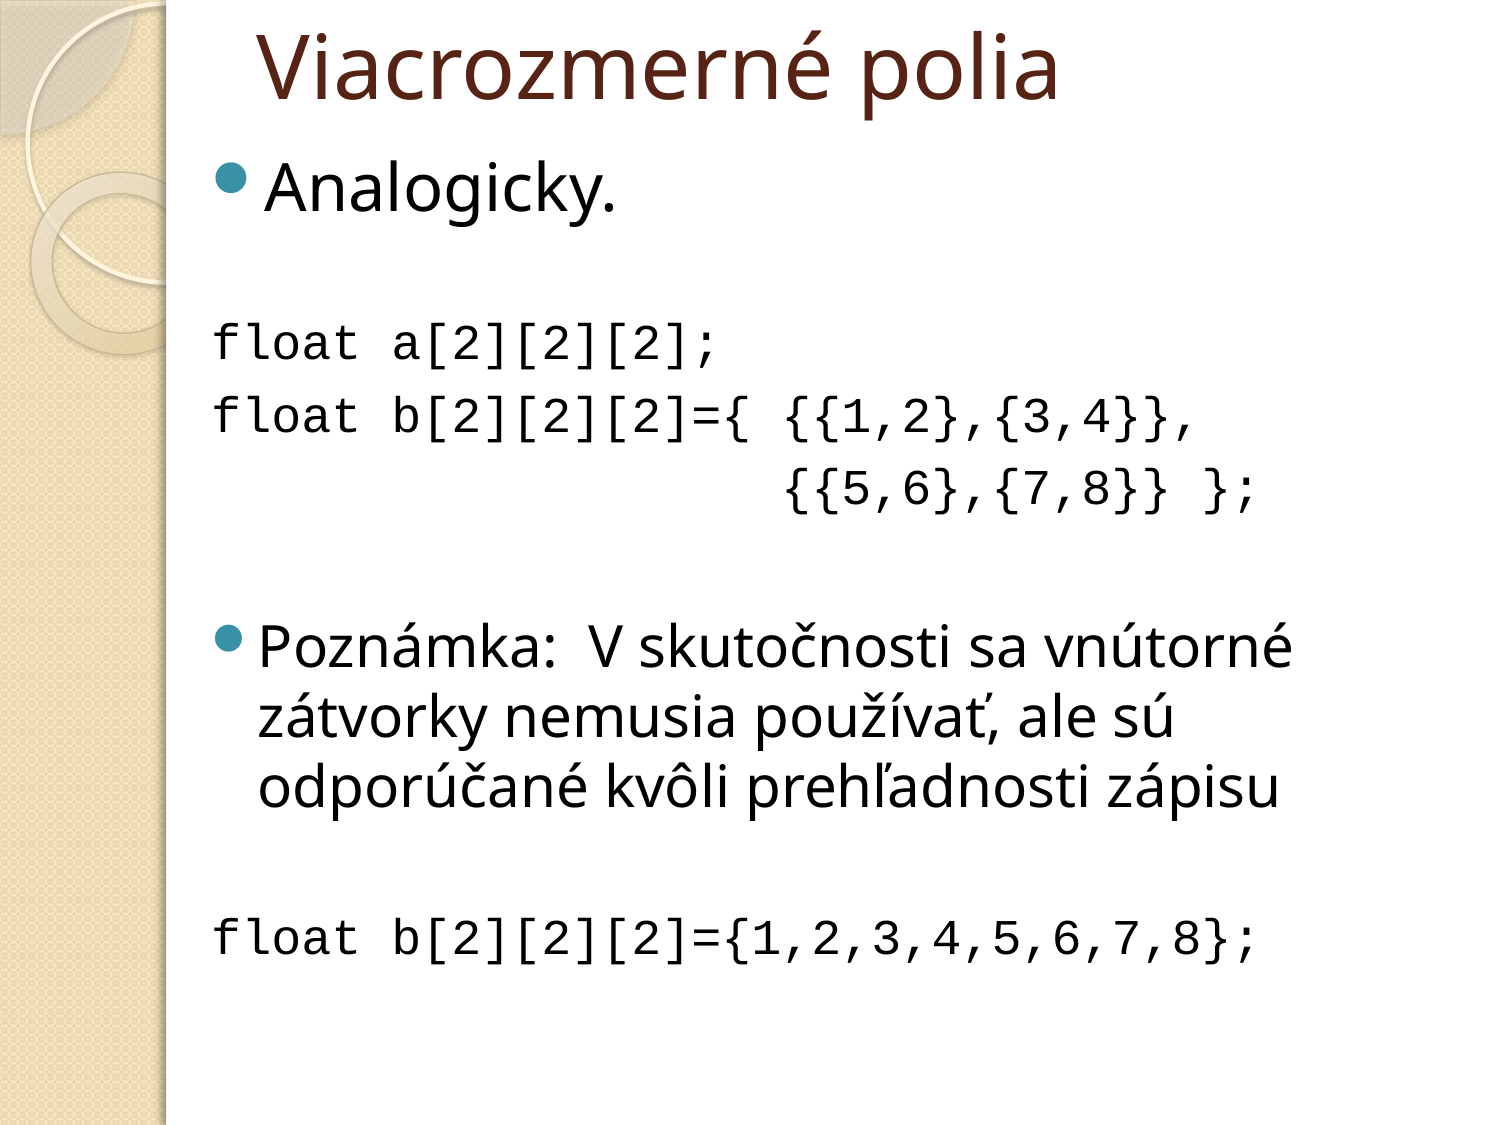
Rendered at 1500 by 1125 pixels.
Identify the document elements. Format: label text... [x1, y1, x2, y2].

list Analogicky. float a[2][2][2]; float b[2][2][2]={ {{1,2},{3,4}}, {{5,6},{7,8}} }; Poznámka: V skutočnosti sa vnútorné zátvorky nemusia používať, ale sú odporúčané kvôli prehľadnosti zápisu float b[2][2][2]={1,2,3,4,5,6,7,8}; [183, 137, 1500, 1125]
title Viacrozmerné polia [242, 0, 1473, 128]
